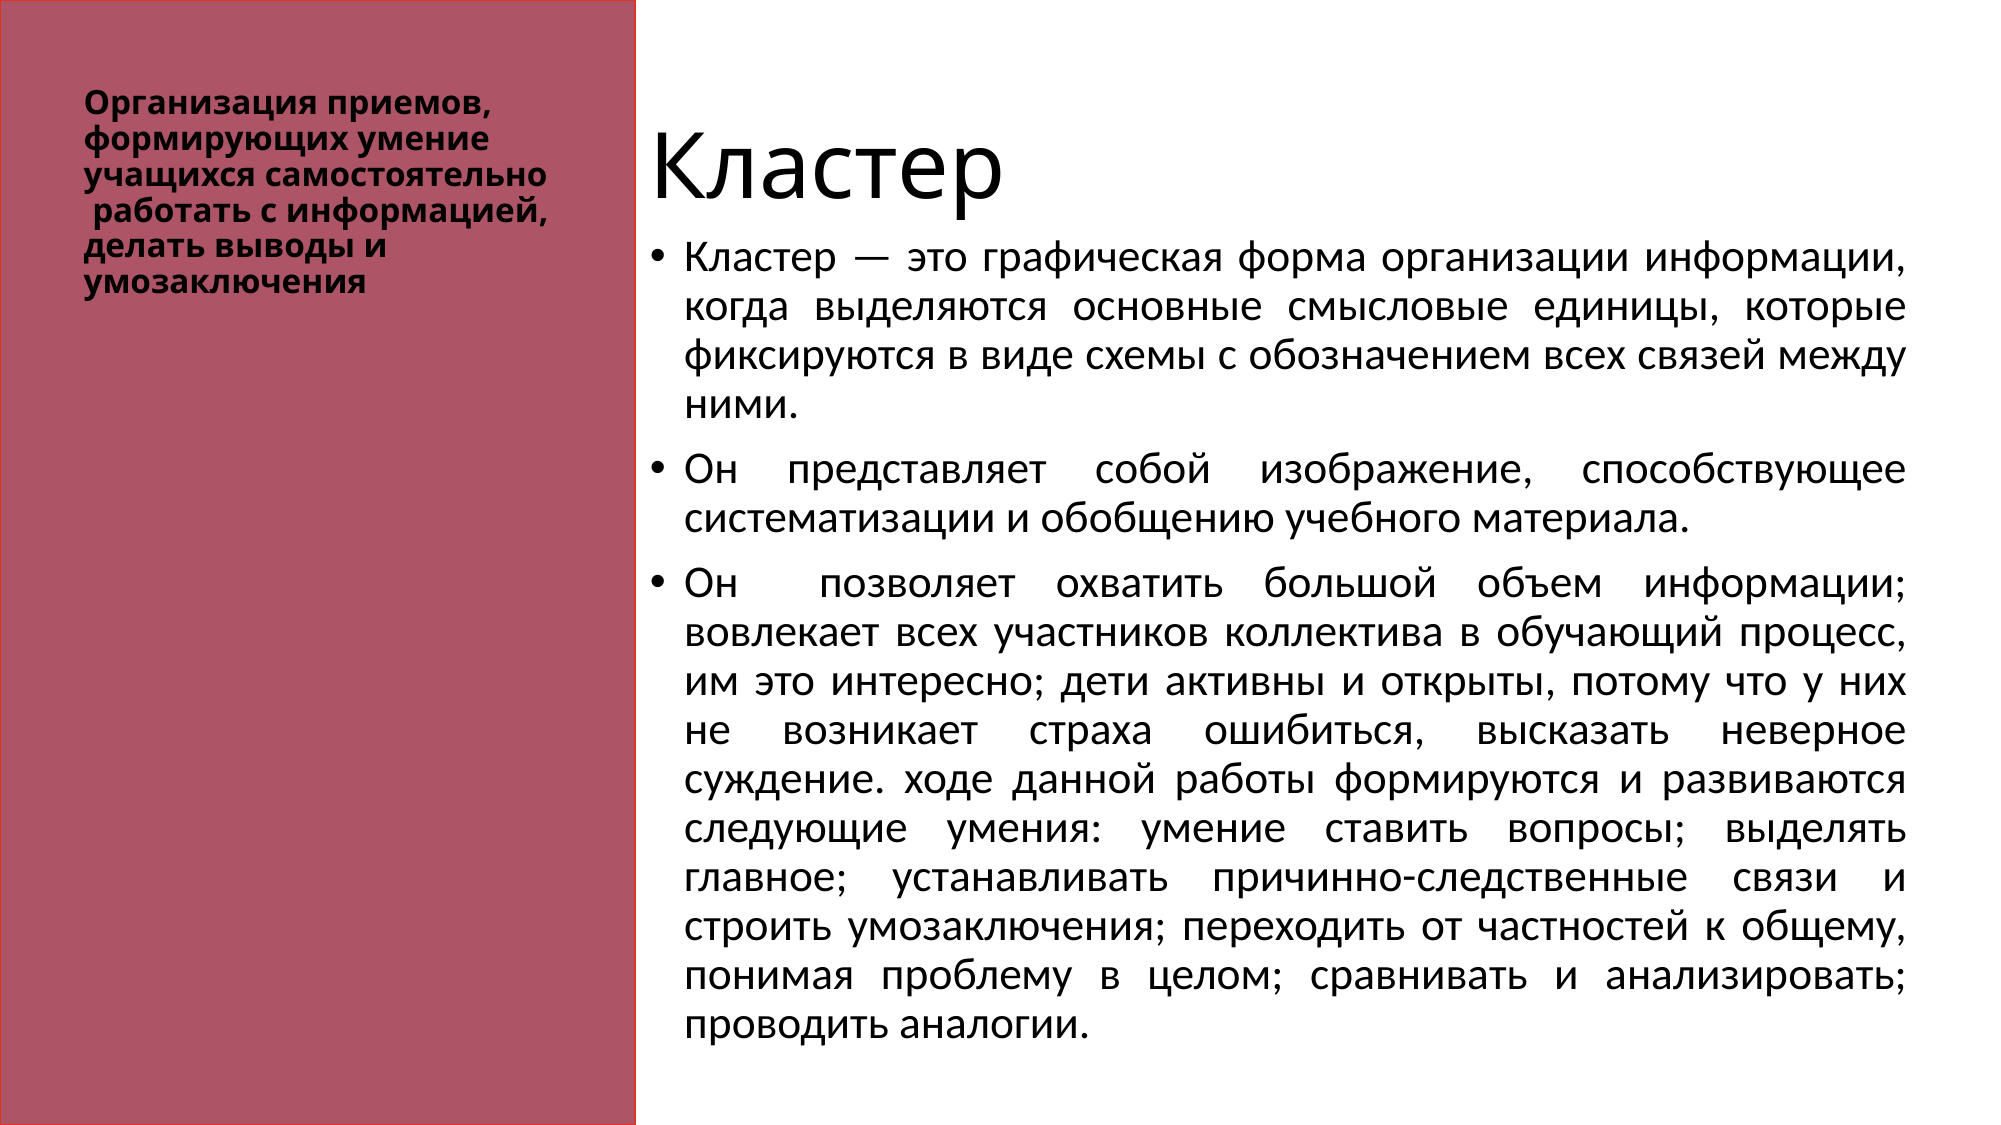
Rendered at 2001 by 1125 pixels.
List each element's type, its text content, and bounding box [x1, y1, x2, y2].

list Кластер — это графическая форма организации информации, когда выделяются основные смысловые единицы, которые фиксируются в виде схемы с обозначением всех связей между ними. Он представляет собой изображение, способствующее систематизации и обобщению учебного материала. Он позволяет охватить большой объем информации; вовлекает всех участников коллектива в обучающий процесс, им это интересно; дети активны и открыты, потому что у них не возникает страха ошибиться, высказать неверное суждение. ходе данной работы формируются и развиваются следующие умения: умение ставить вопросы; выделять главное; устанавливать причинно-следственные связи и строить умозаключения; переходить от частностей к общему, понимая проблему в целом; сравнивать и анализировать; проводить аналогии. [634, 224, 1924, 1074]
text_box Организация приемов, формирующих умение учащихся самостоятельно работать с информацией, делать выводы и умозаключения [68, 38, 566, 1044]
title Кластер [634, 59, 1863, 224]
text_box [0, 0, 636, 1125]
